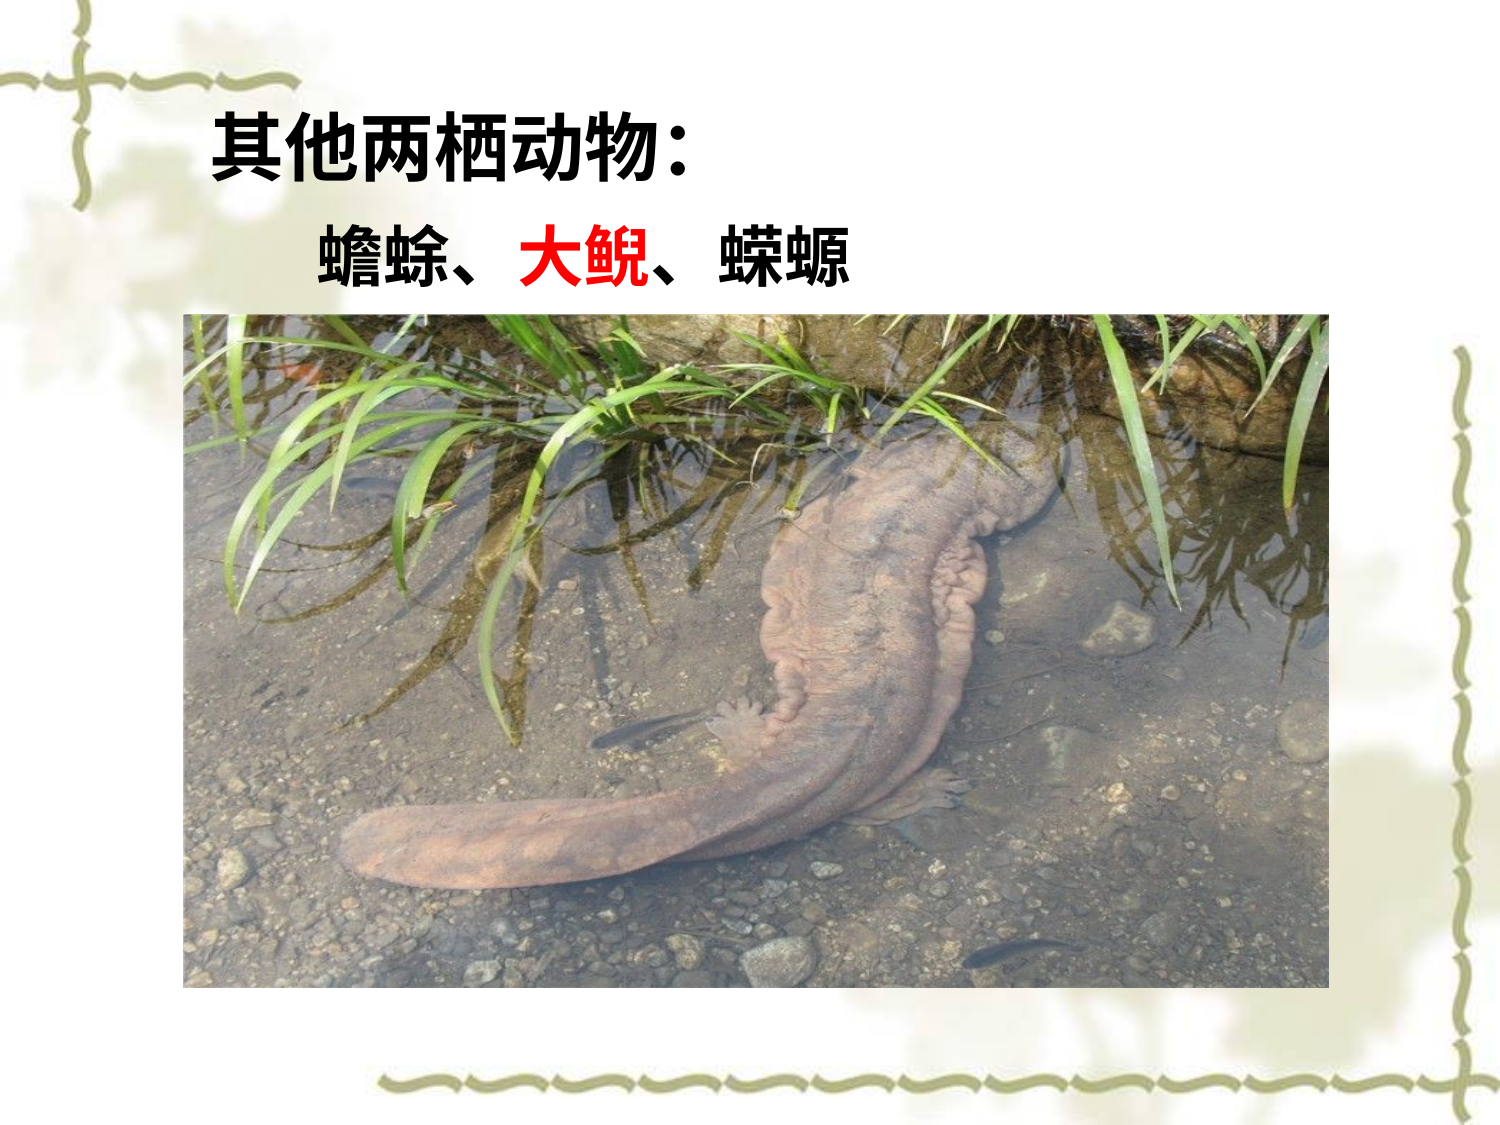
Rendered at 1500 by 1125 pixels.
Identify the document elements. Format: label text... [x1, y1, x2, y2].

text_box 其他两栖动物： 蟾蜍、大鲵、蝾螈 [194, 66, 1382, 303]
picture [0, 0, 1500, 1125]
